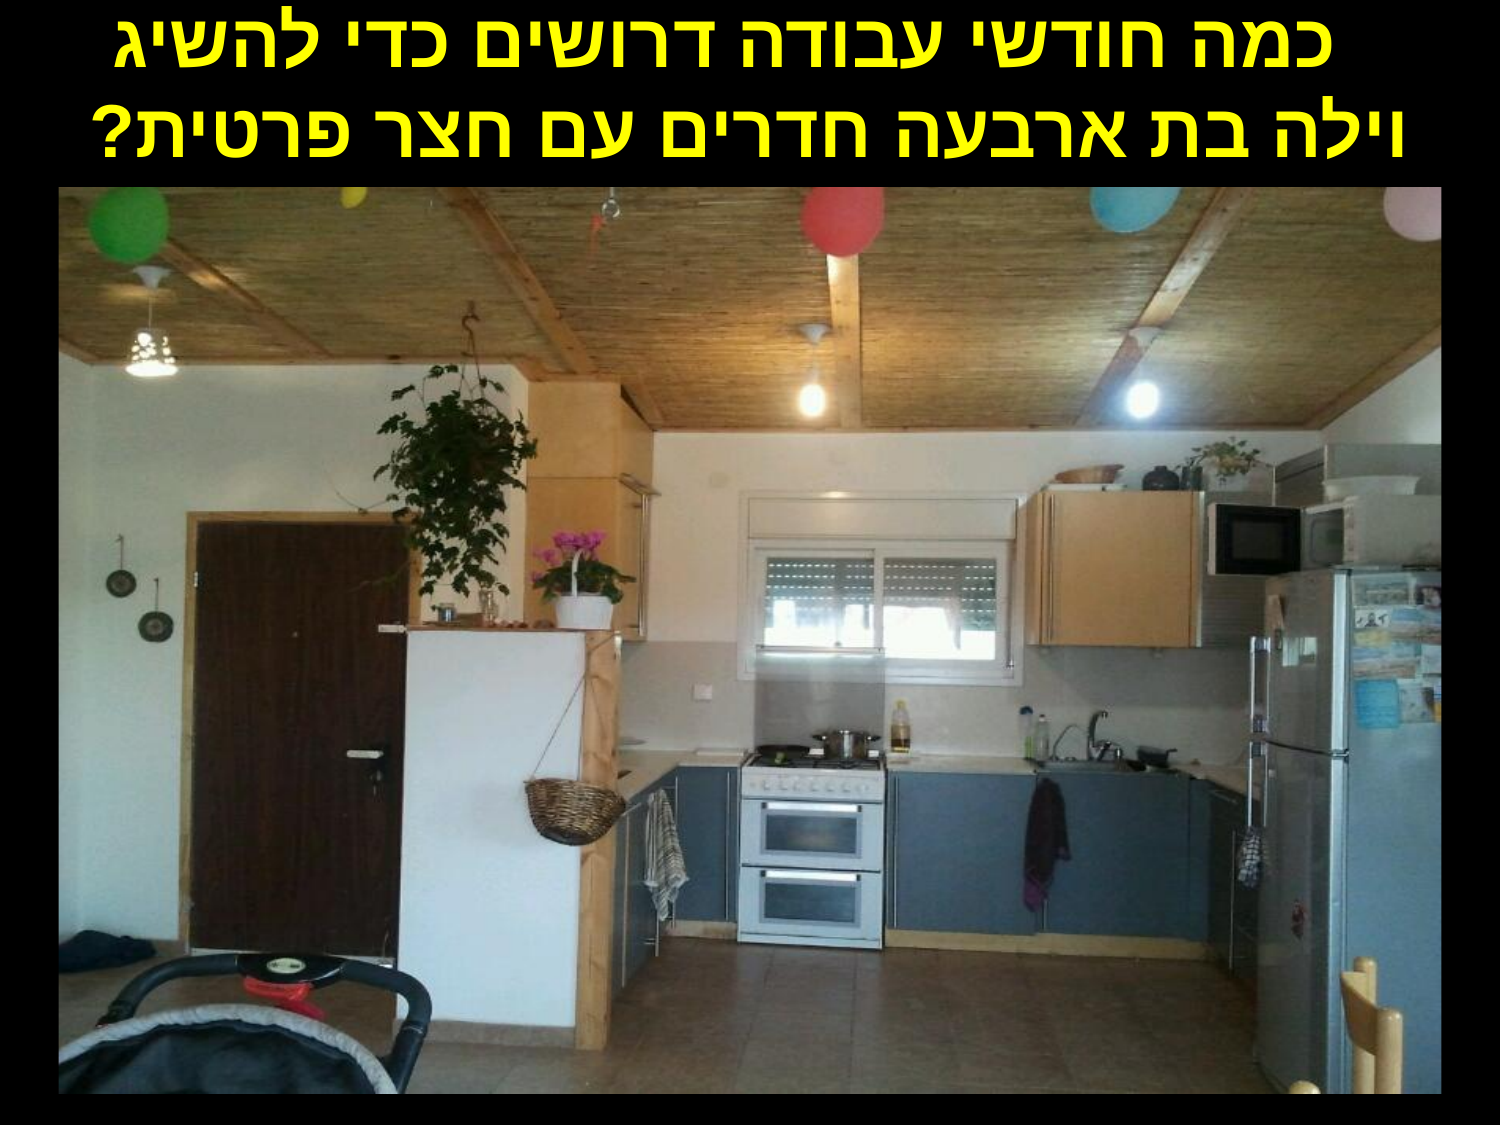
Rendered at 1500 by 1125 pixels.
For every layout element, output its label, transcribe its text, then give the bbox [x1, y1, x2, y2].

text_box [58, 188, 1442, 1094]
title כמה חודשי עבודה דרושים כדי להשיג וילה בת ארבעה חדרים עם חצר פרטית? [24, 16, 1476, 188]
